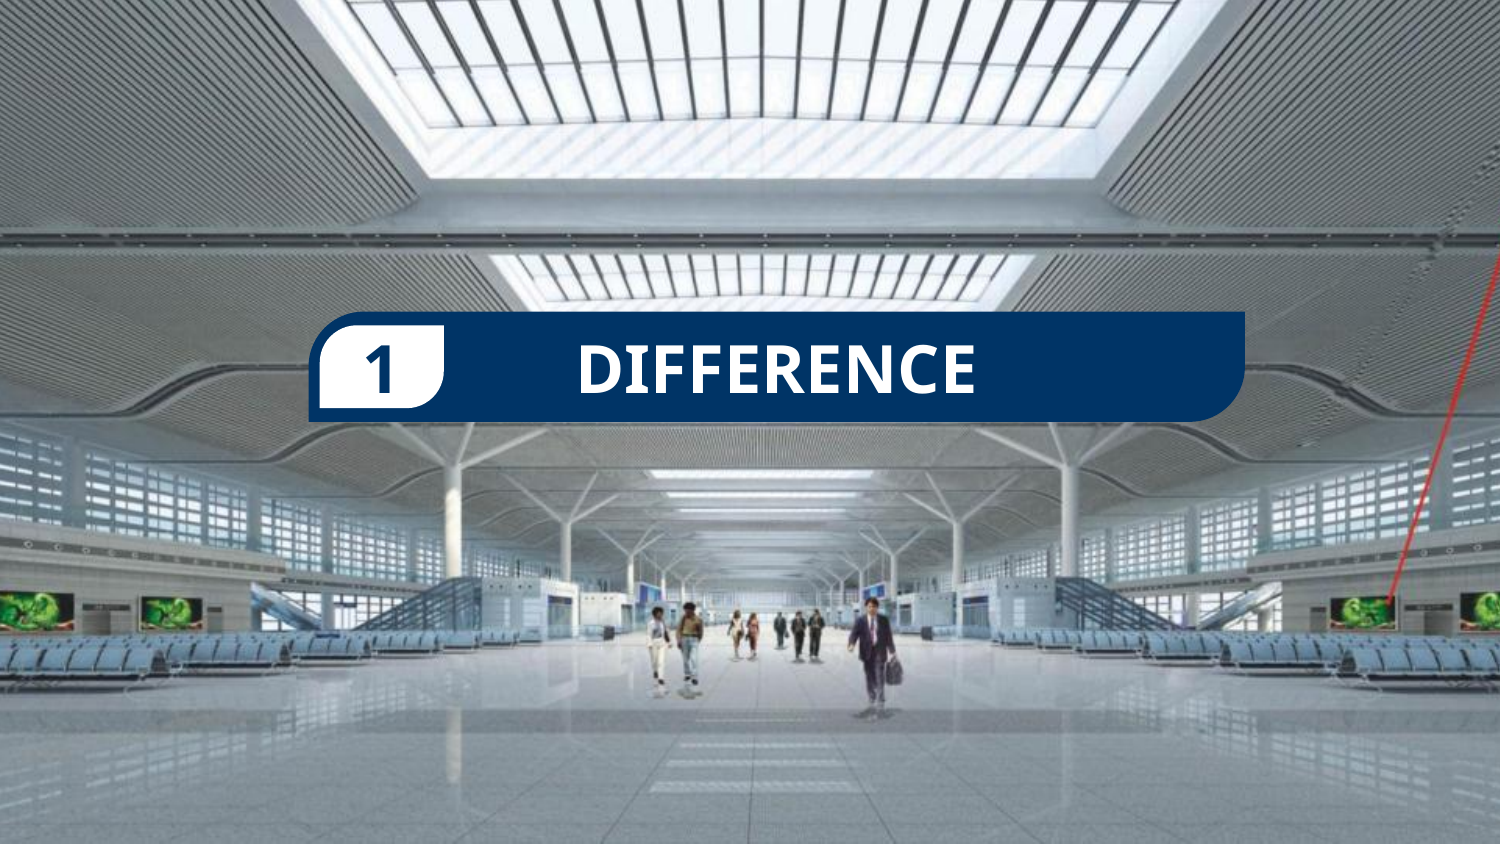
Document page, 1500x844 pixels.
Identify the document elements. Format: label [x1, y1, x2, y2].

text_box [308, 311, 1245, 422]
picture [0, 0, 1500, 844]
